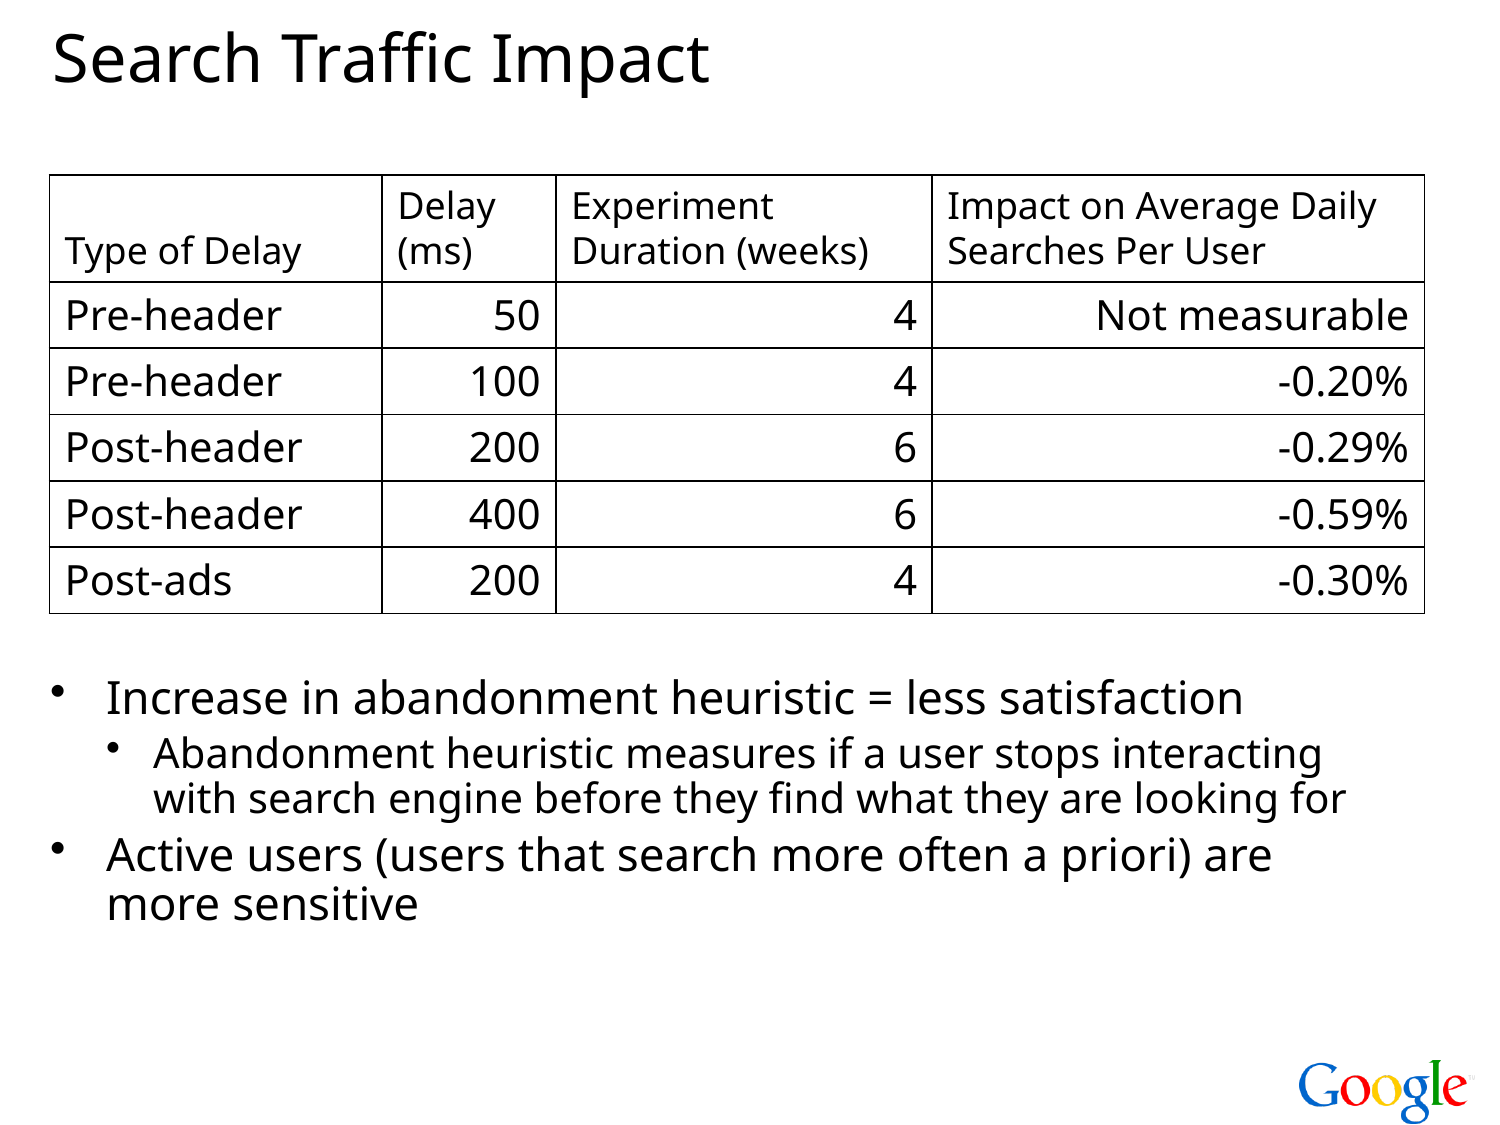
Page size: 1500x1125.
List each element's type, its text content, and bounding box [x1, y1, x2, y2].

table_cell -0.59% [933, 482, 1424, 546]
table_cell 4 [557, 349, 931, 414]
table_cell Post-header [50, 415, 381, 480]
table_cell Pre-header [50, 349, 381, 414]
table_cell 4 [557, 548, 931, 613]
table_cell Pre-header [50, 283, 381, 347]
table_header Experiment Duration (weeks) [557, 176, 931, 281]
table_header Delay (ms) [383, 176, 555, 281]
title Search Traffic Impact [52, 24, 1428, 98]
table_header Type of Delay [50, 176, 381, 281]
table_cell 100 [383, 349, 555, 414]
table_header Impact on Average Daily Searches Per User [933, 176, 1424, 281]
table_cell 4 [557, 283, 931, 347]
table_cell -0.29% [933, 415, 1424, 480]
table_cell Post-ads [50, 548, 381, 613]
table_cell 50 [383, 283, 555, 347]
table_cell 6 [557, 482, 931, 546]
table_cell 200 [383, 415, 555, 480]
table_cell 200 [383, 548, 555, 613]
table_cell -0.30% [933, 548, 1424, 613]
table_cell 6 [557, 415, 931, 480]
list Increase in abandonment heuristic = less satisfaction Abandonment heuristic measures if a user stops interacting with search engine before they find what they are looking for Active users (users that search more often a priori) are more sensitive [49, 674, 1376, 935]
table_cell -0.20% [933, 349, 1424, 414]
table_cell Post-header [50, 482, 381, 546]
picture [1299, 1060, 1475, 1124]
table_cell Not measurable [933, 283, 1424, 347]
table_cell 400 [383, 482, 555, 546]
